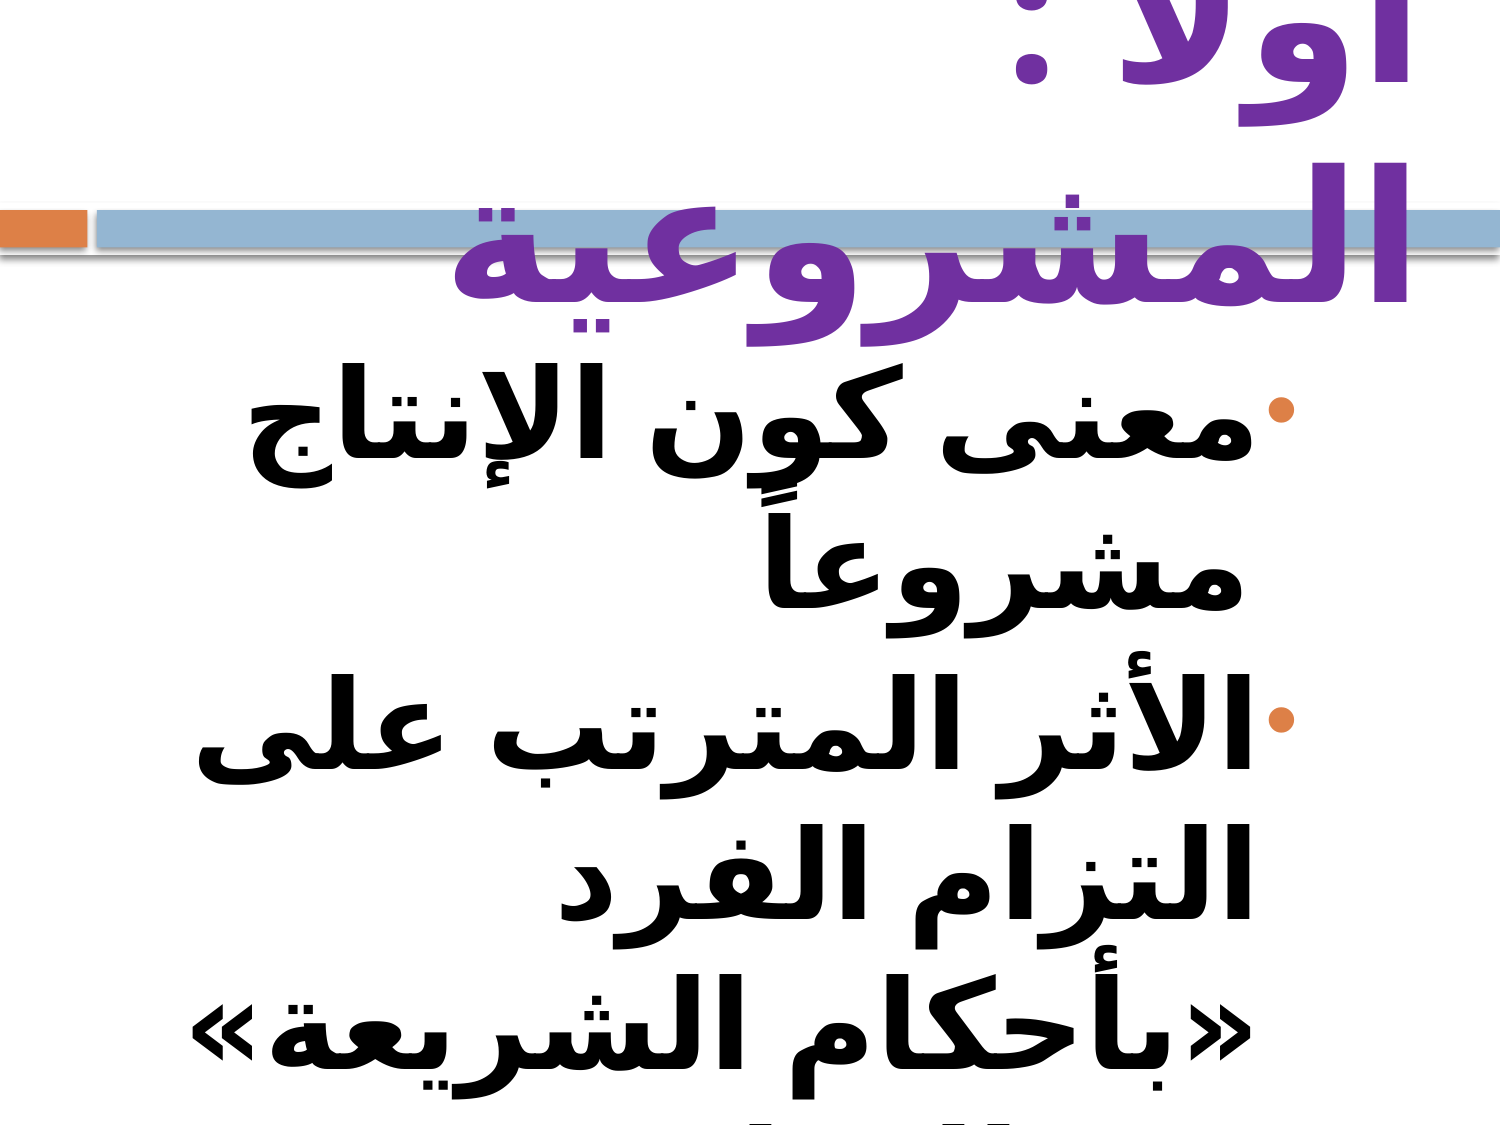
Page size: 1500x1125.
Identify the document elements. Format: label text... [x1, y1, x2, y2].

list معنى كون الإنتاج مشروعاً الأثر المترتب على التزام الفرد «بأحكام الشريعة» في الإنتاج [76, 326, 1426, 965]
title أولاً : المشروعية [100, 37, 1438, 200]
